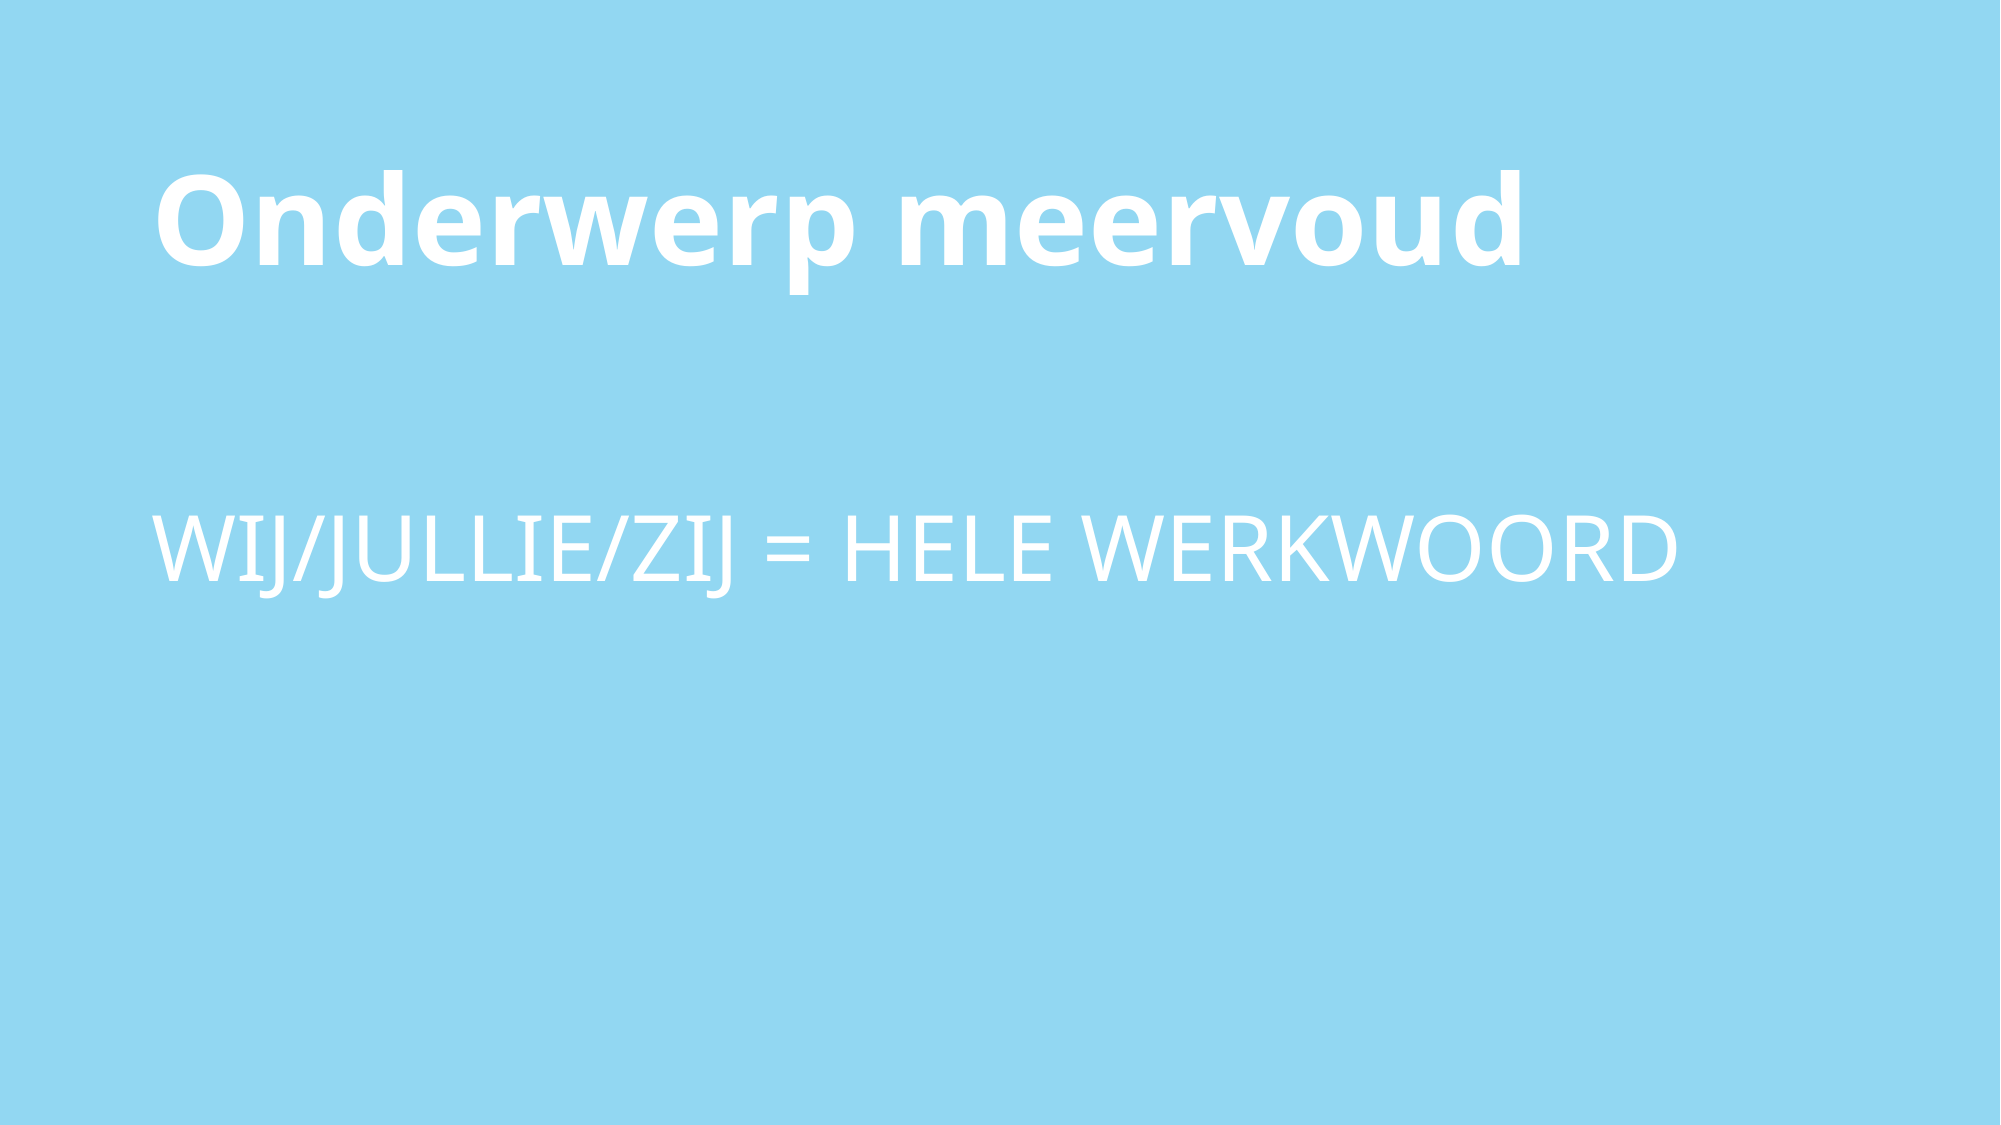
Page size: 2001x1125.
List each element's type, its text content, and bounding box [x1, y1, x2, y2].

title Onderwerp meervoud [136, 149, 1862, 300]
list wij/jullie/zij = hele werkwoord [136, 494, 1862, 929]
